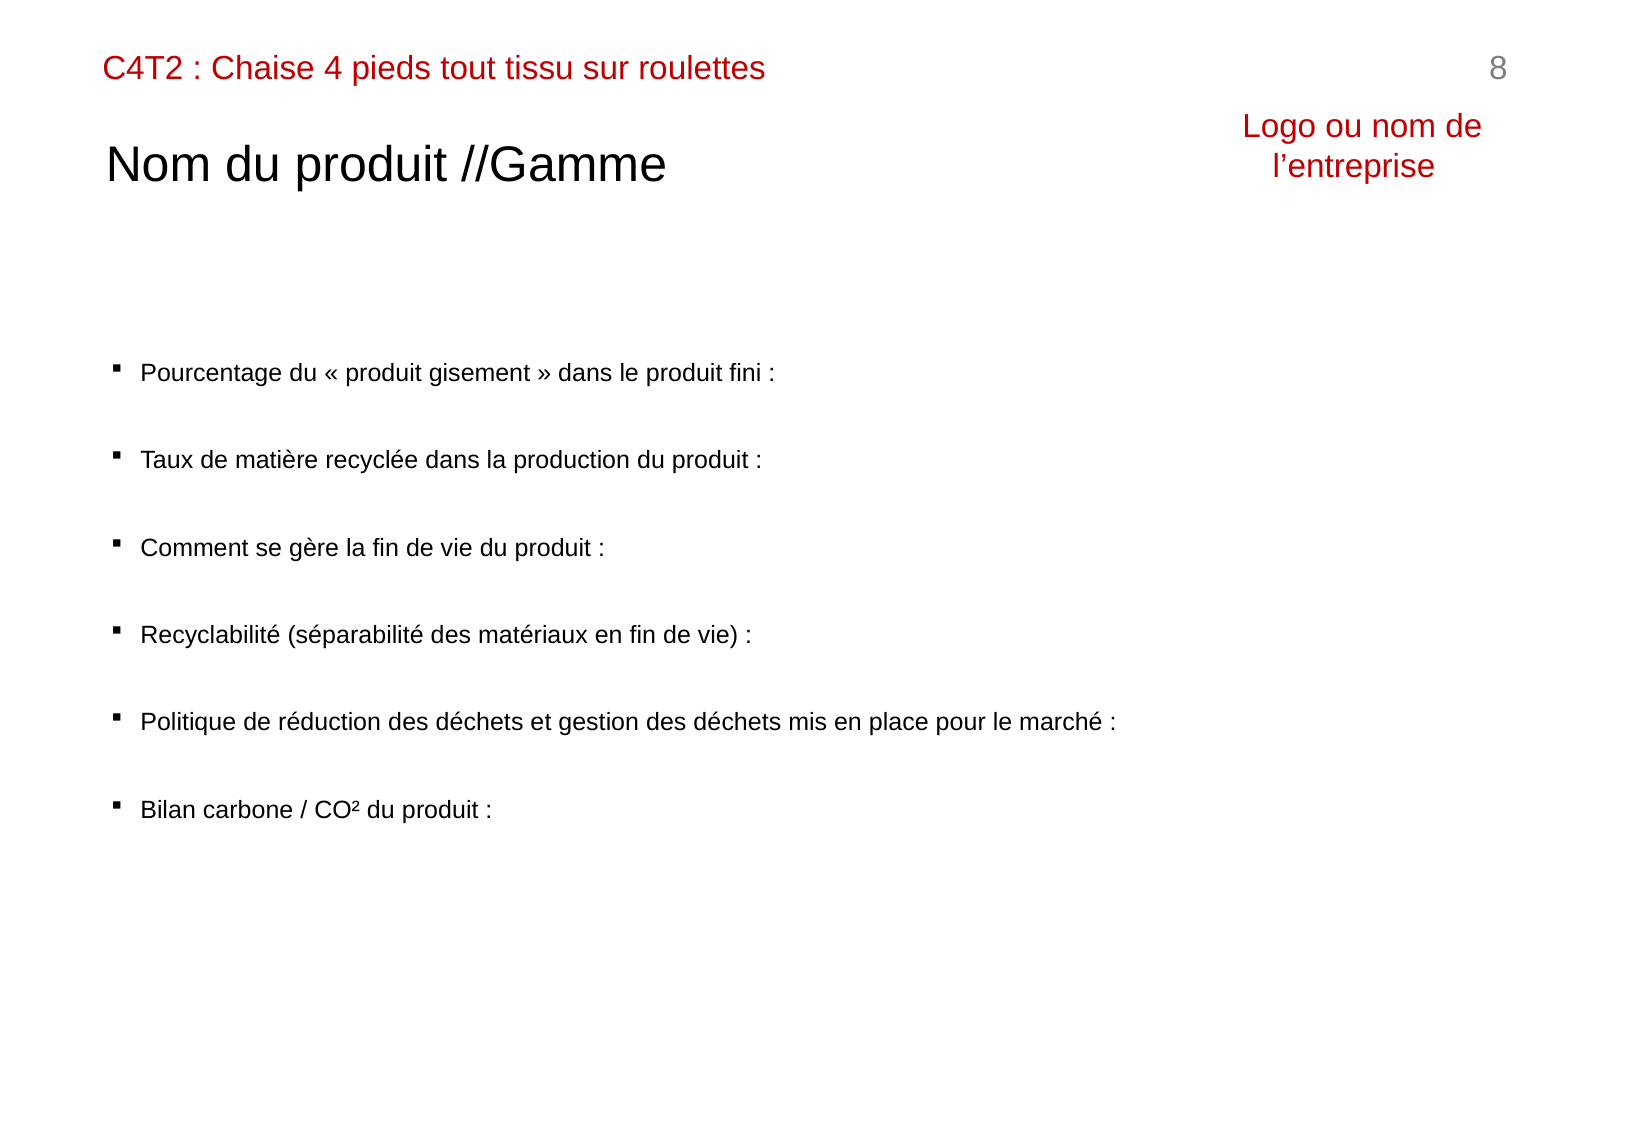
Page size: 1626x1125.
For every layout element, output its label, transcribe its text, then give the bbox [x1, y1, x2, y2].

text_box Pourcentage du « produit gisement » dans le produit fini : Taux de matière recyclée dans la production du produit : Comment se gère la fin de vie du produit : Recyclabilité (séparabilité des matériaux en fin de vie) : Politique de réduction des déchets et gestion des déchets mis en place pour le marché : Bilan carbone / CO² du produit : [81, 304, 1333, 1067]
list Nom du produit //Gamme [91, 109, 1523, 215]
text_box Logo ou nom de l’entreprise [1141, 91, 1567, 197]
slide_number 8 [1426, 19, 1523, 91]
title C4T2 : Chaise 4 pieds tout tissu sur roulettes [102, 19, 1426, 109]
